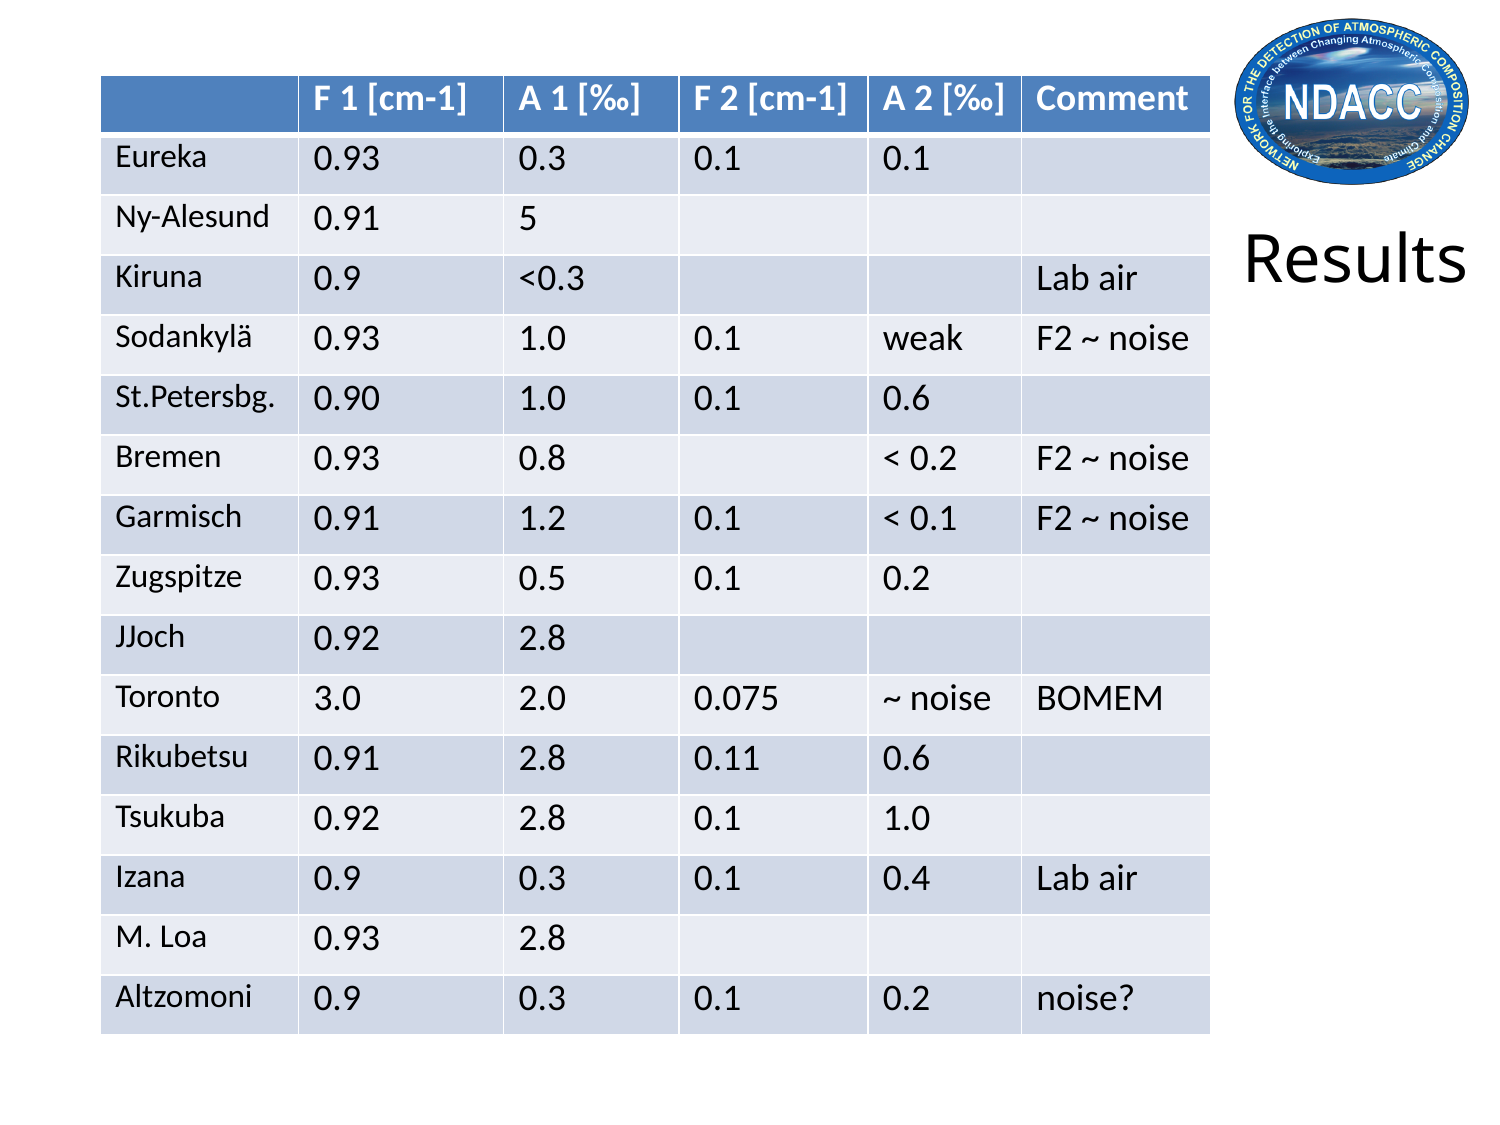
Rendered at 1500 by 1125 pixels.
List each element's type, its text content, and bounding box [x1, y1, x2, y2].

table_cell [1022, 916, 1210, 974]
table_header A 2 [‰] [869, 76, 1021, 132]
table_cell 0.075 [680, 676, 867, 734]
table_cell Garmisch [101, 496, 298, 554]
table_cell [869, 616, 1021, 674]
table_cell ~ noise [869, 676, 1021, 734]
table_cell 0.2 [869, 556, 1021, 614]
table_cell Ny-Alesund [101, 196, 298, 254]
table_cell Tsukuba [101, 796, 298, 854]
table_cell 0.91 [299, 736, 503, 794]
table_cell 2.8 [504, 796, 678, 854]
table_cell Sodankylä [101, 316, 298, 374]
table_cell 0.91 [299, 196, 503, 254]
table_cell 0.1 [869, 138, 1021, 194]
table_cell weak [869, 316, 1021, 374]
table_cell F2 ~ noise [1022, 496, 1210, 554]
table_cell Zugspitze [101, 556, 298, 614]
table_cell 2.8 [504, 916, 678, 974]
table_cell 0.93 [299, 916, 503, 974]
table_cell 2.8 [504, 736, 678, 794]
table_cell 0.9 [299, 976, 503, 1034]
table_cell [869, 916, 1021, 974]
table_cell 1.0 [869, 796, 1021, 854]
table_cell Lab air [1022, 256, 1210, 314]
table_cell [680, 436, 867, 494]
table_cell 0.3 [504, 976, 678, 1034]
table_cell < 0.1 [869, 496, 1021, 554]
table_cell [869, 256, 1021, 314]
table_cell 0.6 [869, 736, 1021, 794]
table_cell Toronto [101, 676, 298, 734]
table_cell 3.0 [299, 676, 503, 734]
table_cell Kiruna [101, 256, 298, 314]
table_cell 1.0 [504, 376, 678, 434]
table_header F 1 [cm-1] [299, 76, 503, 132]
table_cell 0.6 [869, 376, 1021, 434]
table_cell [1022, 138, 1210, 194]
table_cell 0.92 [299, 796, 503, 854]
table_cell 0.8 [504, 436, 678, 494]
table_cell 0.2 [869, 976, 1021, 1034]
table_cell [1022, 376, 1210, 434]
table_cell 0.1 [680, 976, 867, 1034]
table_cell 0.1 [680, 556, 867, 614]
table_cell Izana [101, 856, 298, 914]
table_cell 0.1 [680, 856, 867, 914]
table_cell 0.1 [680, 796, 867, 854]
table_cell 0.92 [299, 616, 503, 674]
table_cell F2 ~ noise [1022, 316, 1210, 374]
table_cell Bremen [101, 436, 298, 494]
table_cell [1022, 556, 1210, 614]
text_box Results [1210, 208, 1500, 324]
table_cell JJoch [101, 616, 298, 674]
table_cell 1.0 [504, 316, 678, 374]
table_header F 2 [cm-1] [680, 76, 867, 132]
table_cell [1022, 196, 1210, 254]
table_cell <0.3 [504, 256, 678, 314]
table_cell 0.93 [299, 316, 503, 374]
table_cell F2 ~ noise [1022, 436, 1210, 494]
table_header [101, 76, 298, 132]
table_cell 5 [504, 196, 678, 254]
table_cell [869, 196, 1021, 254]
table_cell 0.91 [299, 496, 503, 554]
table_cell 0.4 [869, 856, 1021, 914]
table_cell Lab air [1022, 856, 1210, 914]
table_cell Altzomoni [101, 976, 298, 1034]
table_cell noise? [1022, 976, 1210, 1034]
table_cell 0.93 [299, 138, 503, 194]
table_header A 1 [‰] [504, 76, 678, 132]
table_cell Eureka [101, 138, 298, 194]
table_cell [680, 196, 867, 254]
table_cell [680, 256, 867, 314]
table_cell 0.90 [299, 376, 503, 434]
table_cell < 0.2 [869, 436, 1021, 494]
table_cell [1022, 796, 1210, 854]
table_cell 0.9 [299, 256, 503, 314]
table_header Comment [1022, 76, 1210, 132]
table_cell 0.1 [680, 496, 867, 554]
table_cell 0.1 [680, 376, 867, 434]
table_cell 0.3 [504, 856, 678, 914]
table_cell 1.2 [504, 496, 678, 554]
table_cell 0.93 [299, 436, 503, 494]
table_cell 0.1 [680, 316, 867, 374]
table_cell 0.9 [299, 856, 503, 914]
picture [1234, 18, 1469, 185]
table_cell [1022, 736, 1210, 794]
table_cell BOMEM [1022, 676, 1210, 734]
table_cell 0.93 [299, 556, 503, 614]
table_cell M. Loa [101, 916, 298, 974]
table_cell [1022, 616, 1210, 674]
table_cell 2.0 [504, 676, 678, 734]
table_cell 0.1 [680, 138, 867, 194]
table_cell 0.5 [504, 556, 678, 614]
table_cell 0.3 [504, 138, 678, 194]
table_cell 0.11 [680, 736, 867, 794]
table_cell [680, 616, 867, 674]
table_cell [680, 916, 867, 974]
table_cell St.Petersbg. [101, 376, 298, 434]
table_cell 2.8 [504, 616, 678, 674]
table_cell Rikubetsu [101, 736, 298, 794]
